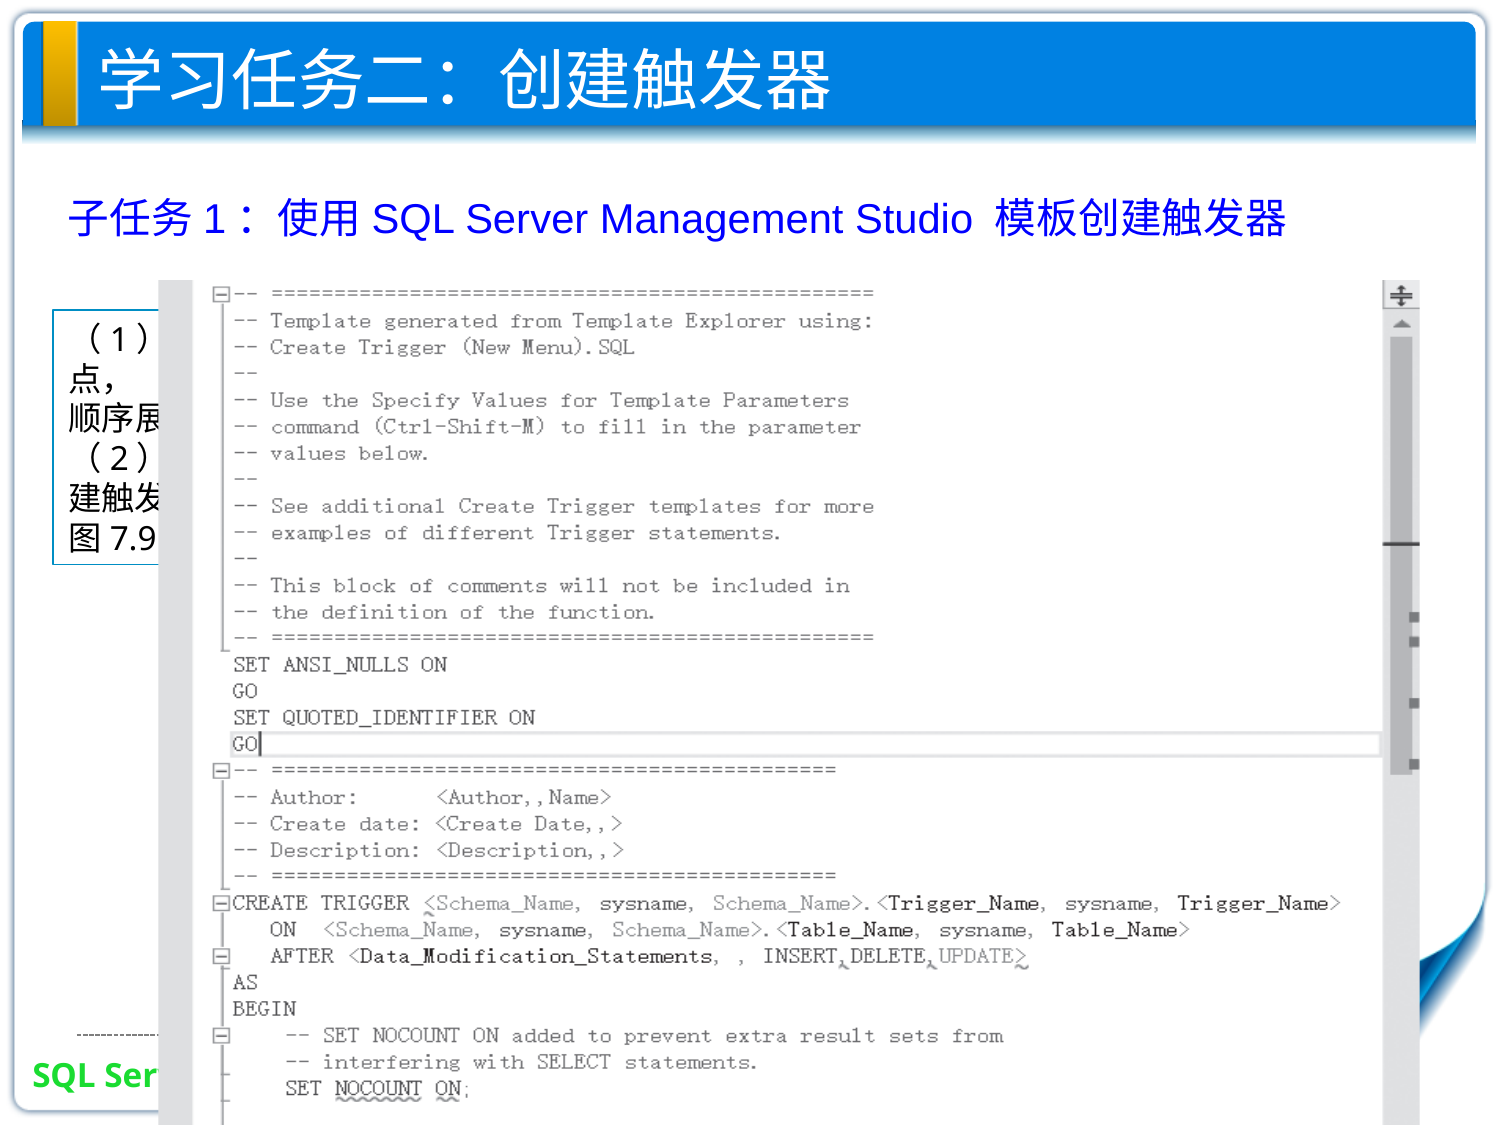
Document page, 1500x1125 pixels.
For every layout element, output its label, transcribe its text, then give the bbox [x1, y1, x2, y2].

text_box 子任务1：使用SQL Server Management Studio 模板创建触发器 [53, 183, 1400, 249]
text_box [633, 187, 1475, 313]
picture [0, 0, 1500, 1125]
title 学习任务二：创建触发器 [83, 30, 1434, 161]
text_box （1）启动SQL Server Management Studio，在“对象资源管理器”中展开数据库节点， 顺序展开“xjglxt”和“表”节点。 （2）选择要创建触发器的xsxxb 表并展开表目录，右击“触发器”节点，单击“新 建触发器（N）…”命令，系统将打开查询编辑器，并按照触发器的格式显示编码, 如 图7.9 所示。 [52, 309, 151, 565]
